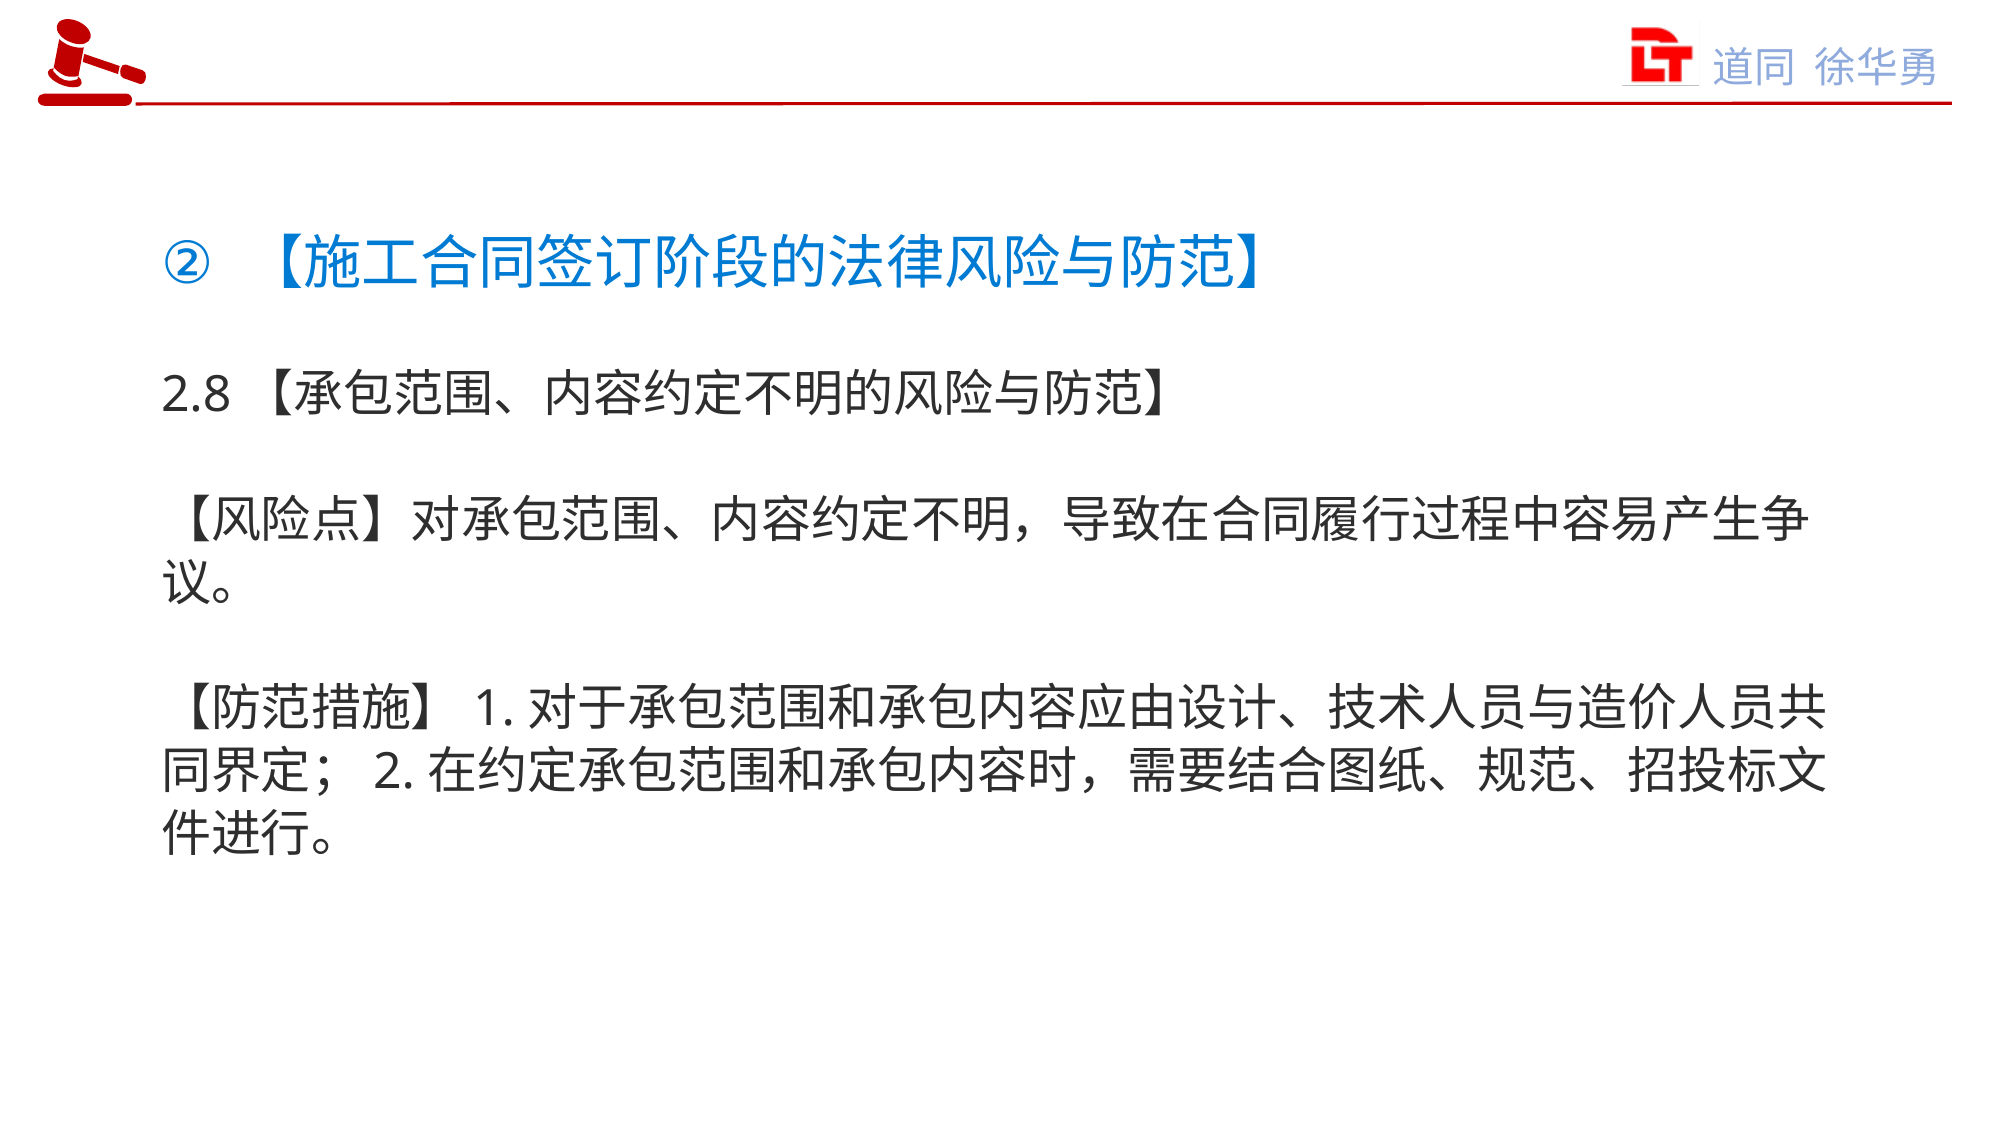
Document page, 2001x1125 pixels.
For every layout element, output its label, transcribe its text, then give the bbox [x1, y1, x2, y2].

picture [1622, 19, 1699, 97]
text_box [37, 17, 1954, 106]
text_box 【施工合同签订阶段的法律风险与防范】 2.8【承包范围、内容约定不明的风险与防范】 【风险点】对承包范围、内容约定不明，导致在合同履行过程中容易产生争议。 【防范措施】1.对于承包范围和承包内容应由设计、技术人员与造价人员共同界定；2.在约定承包范围和承包内容时，需要结合图纸、规范、招投标文件进行。 [146, 225, 1843, 869]
